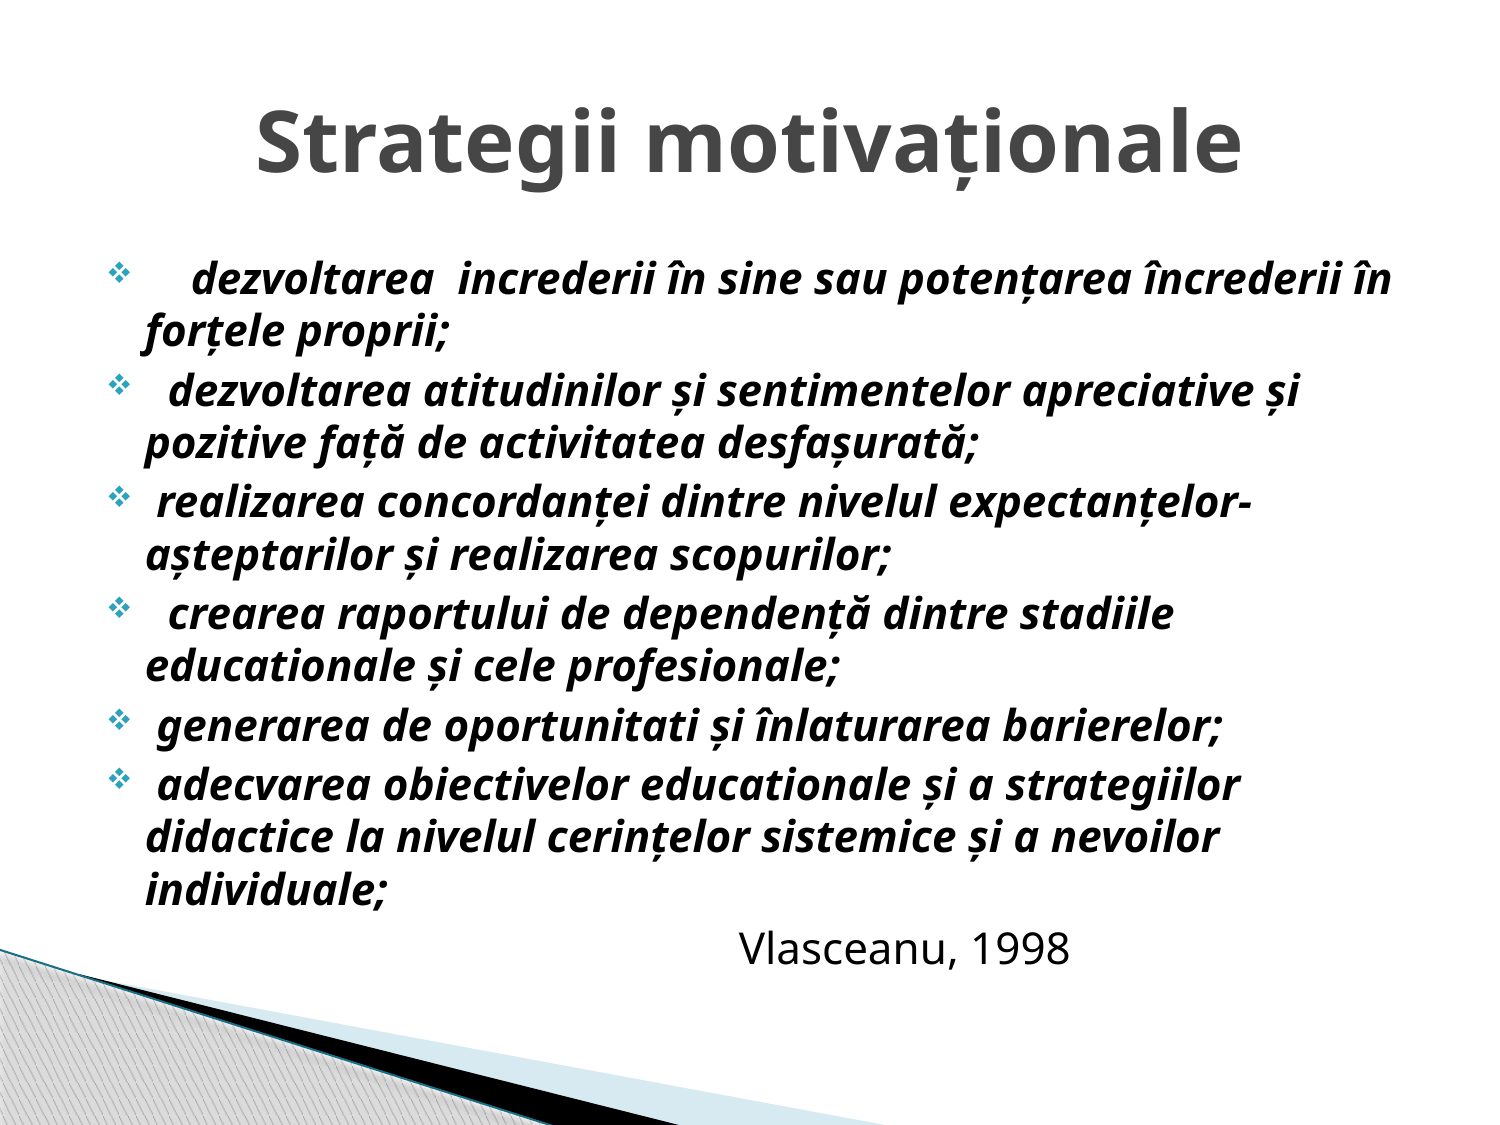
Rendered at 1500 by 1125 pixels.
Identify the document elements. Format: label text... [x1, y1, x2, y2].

title Strategii motivaționale [75, 45, 1425, 233]
list dezvoltarea increderii în sine sau potențarea încrederii în forțele proprii; dezvoltarea atitudinilor și sentimentelor apreciative și pozitive față de activitatea desfașurată; realizarea concordanței dintre nivelul expectanțelor-așteptarilor și realizarea scopurilor; crearea raportului de dependență dintre stadiile educationale și cele profesionale; generarea de oportunitati și înlaturarea barierelor; adecvarea obiectivelor educationale și a strategiilor didactice la nivelul cerințelor sistemice și a nevoilor individuale; Vlasceanu, 1998 [75, 243, 1425, 986]
